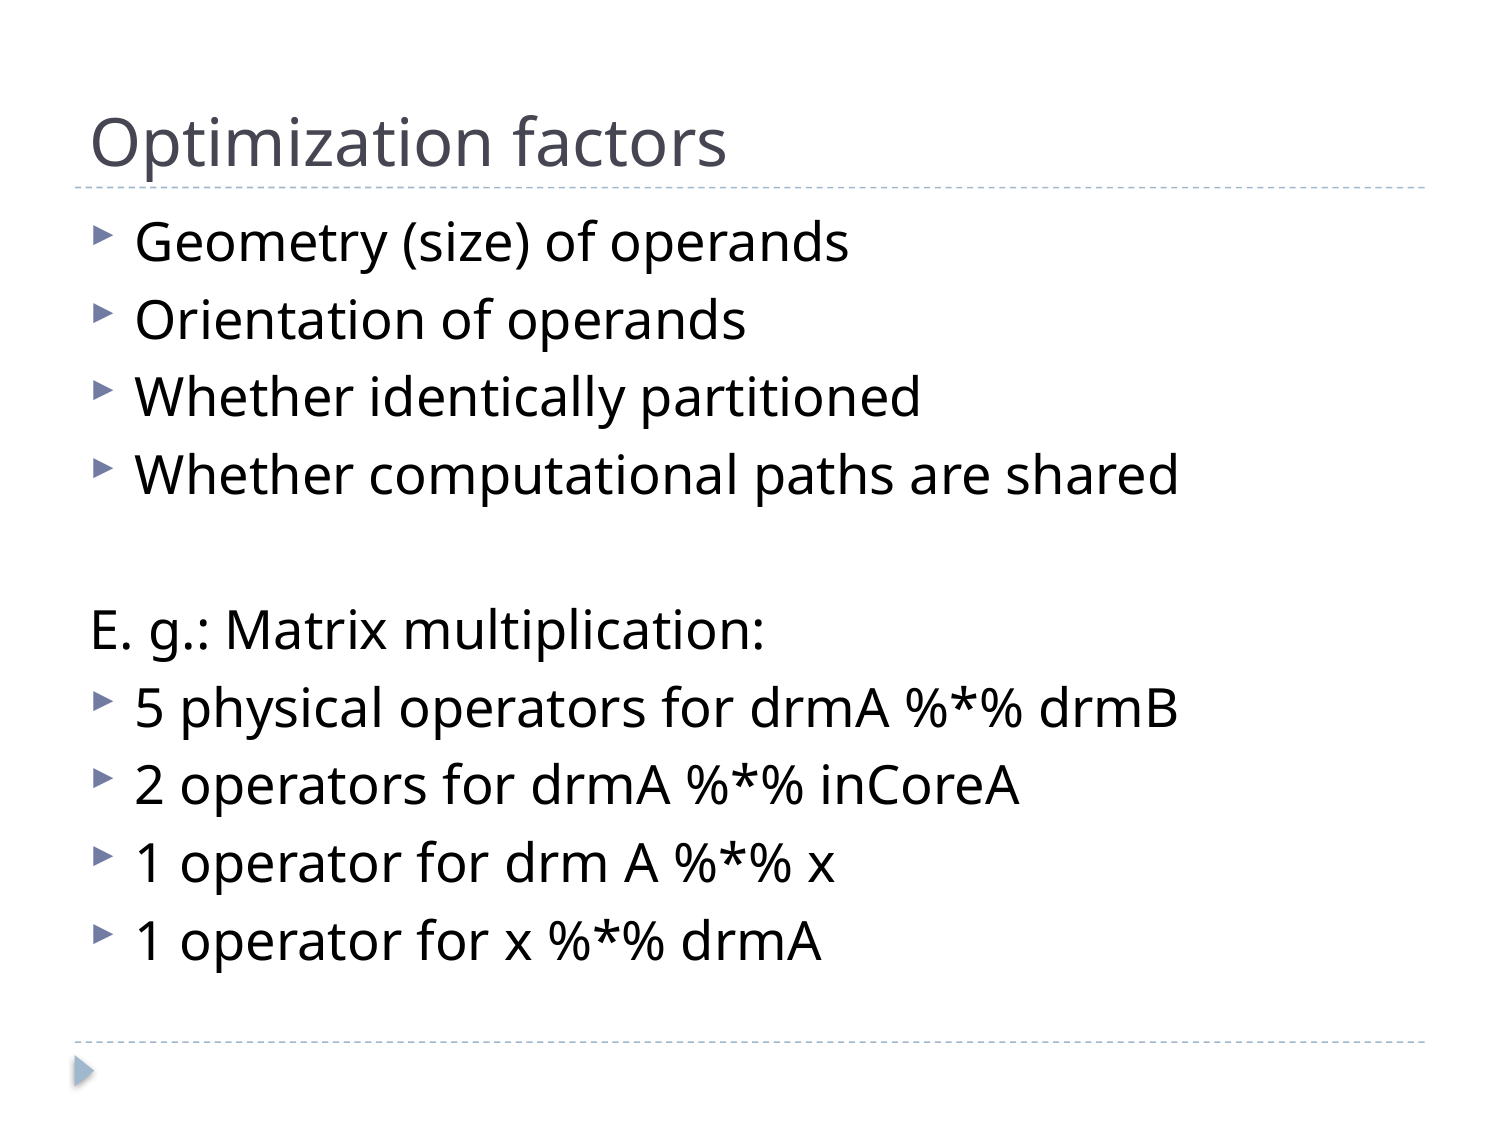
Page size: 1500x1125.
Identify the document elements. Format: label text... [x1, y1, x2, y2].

list Geometry (size) of operands Orientation of operands Whether identically partitioned Whether computational paths are shared E. g.: Matrix multiplication: 5 physical operators for drmA %*% drmB 2 operators for drmA %*% inCoreA 1 operator for drm A %*% x 1 operator for x %*% drmA [75, 200, 1425, 1010]
title Optimization factors [75, 24, 1425, 188]
